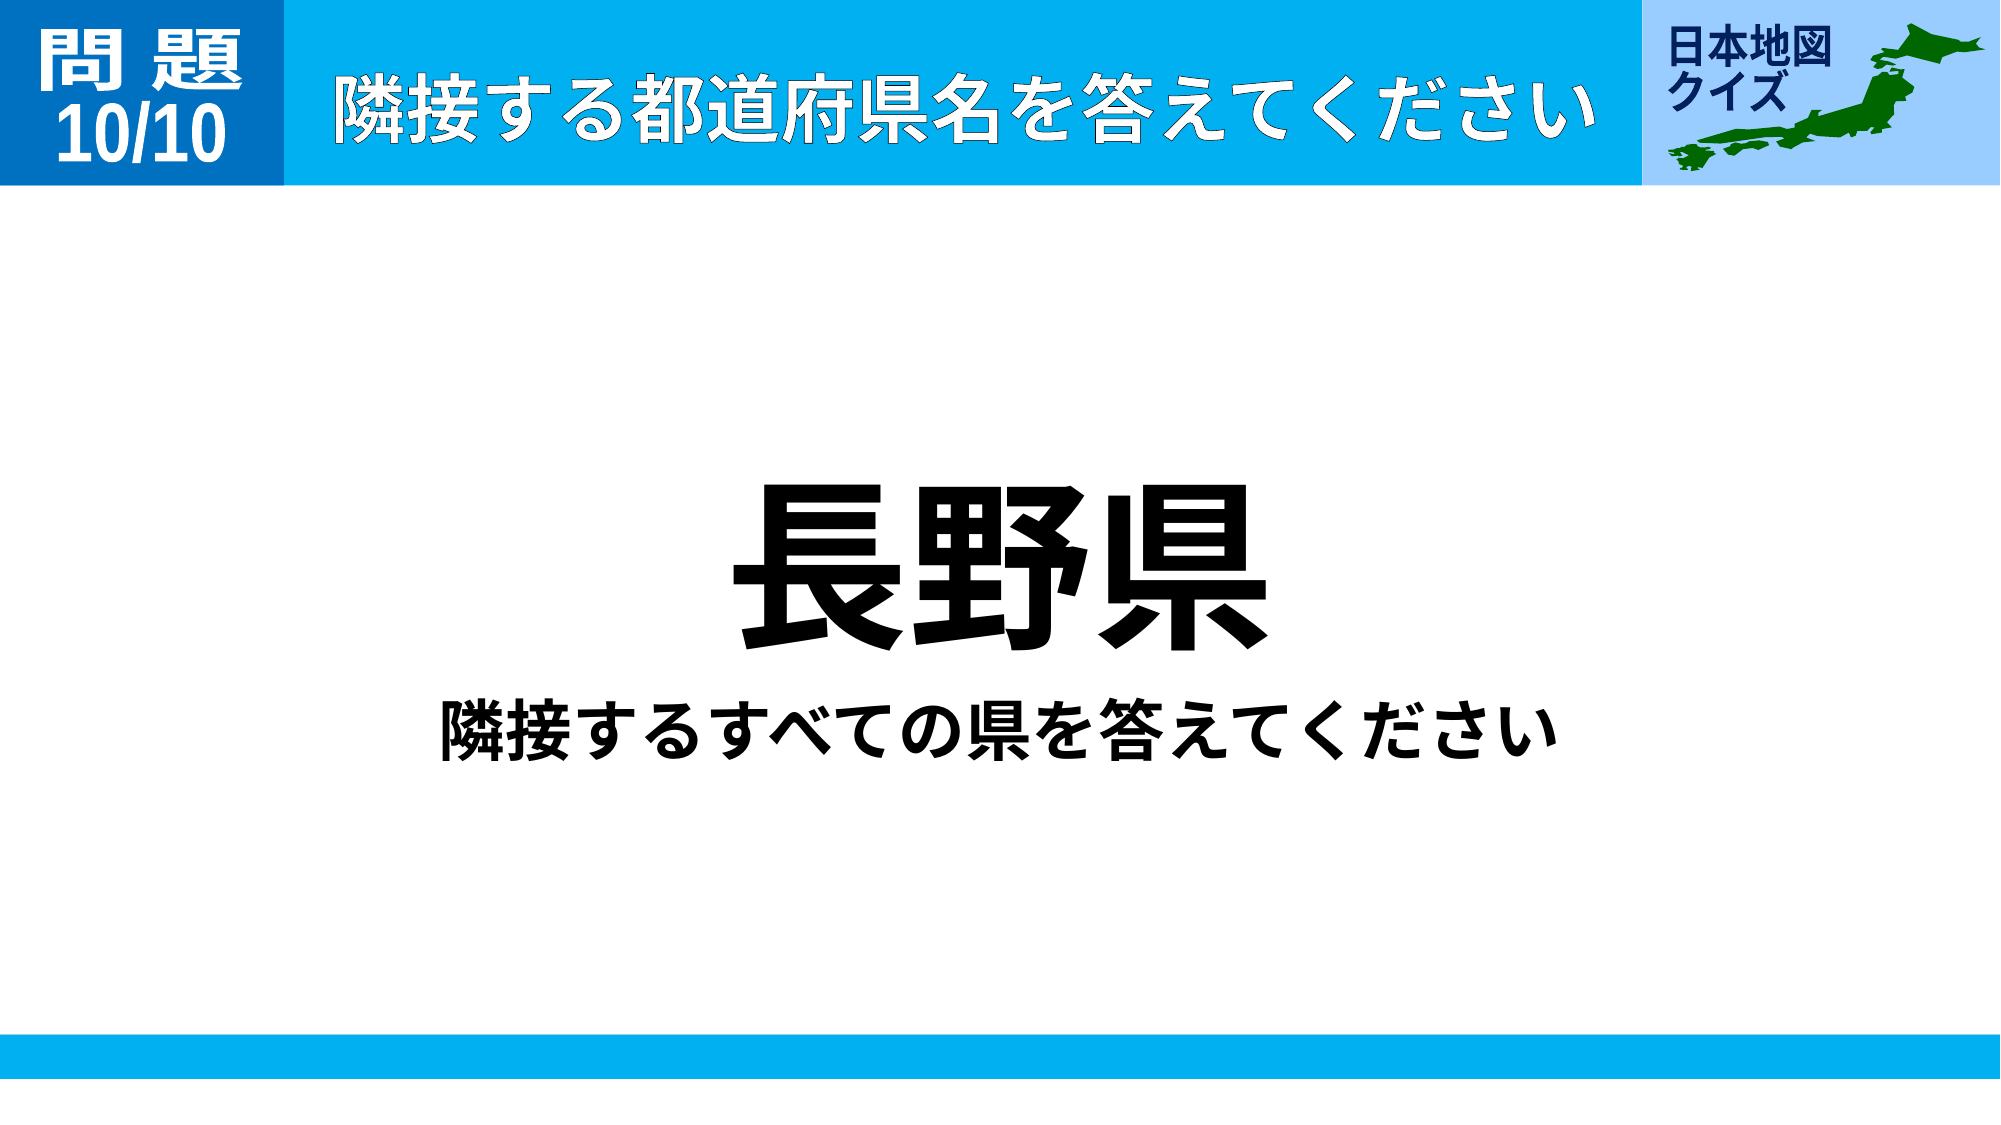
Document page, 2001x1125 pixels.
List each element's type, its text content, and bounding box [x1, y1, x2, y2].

text_box 長野県 [710, 443, 1290, 679]
text_box [0, 1034, 2000, 1079]
text_box 隣接するすべての県を答えてください [424, 681, 1576, 776]
